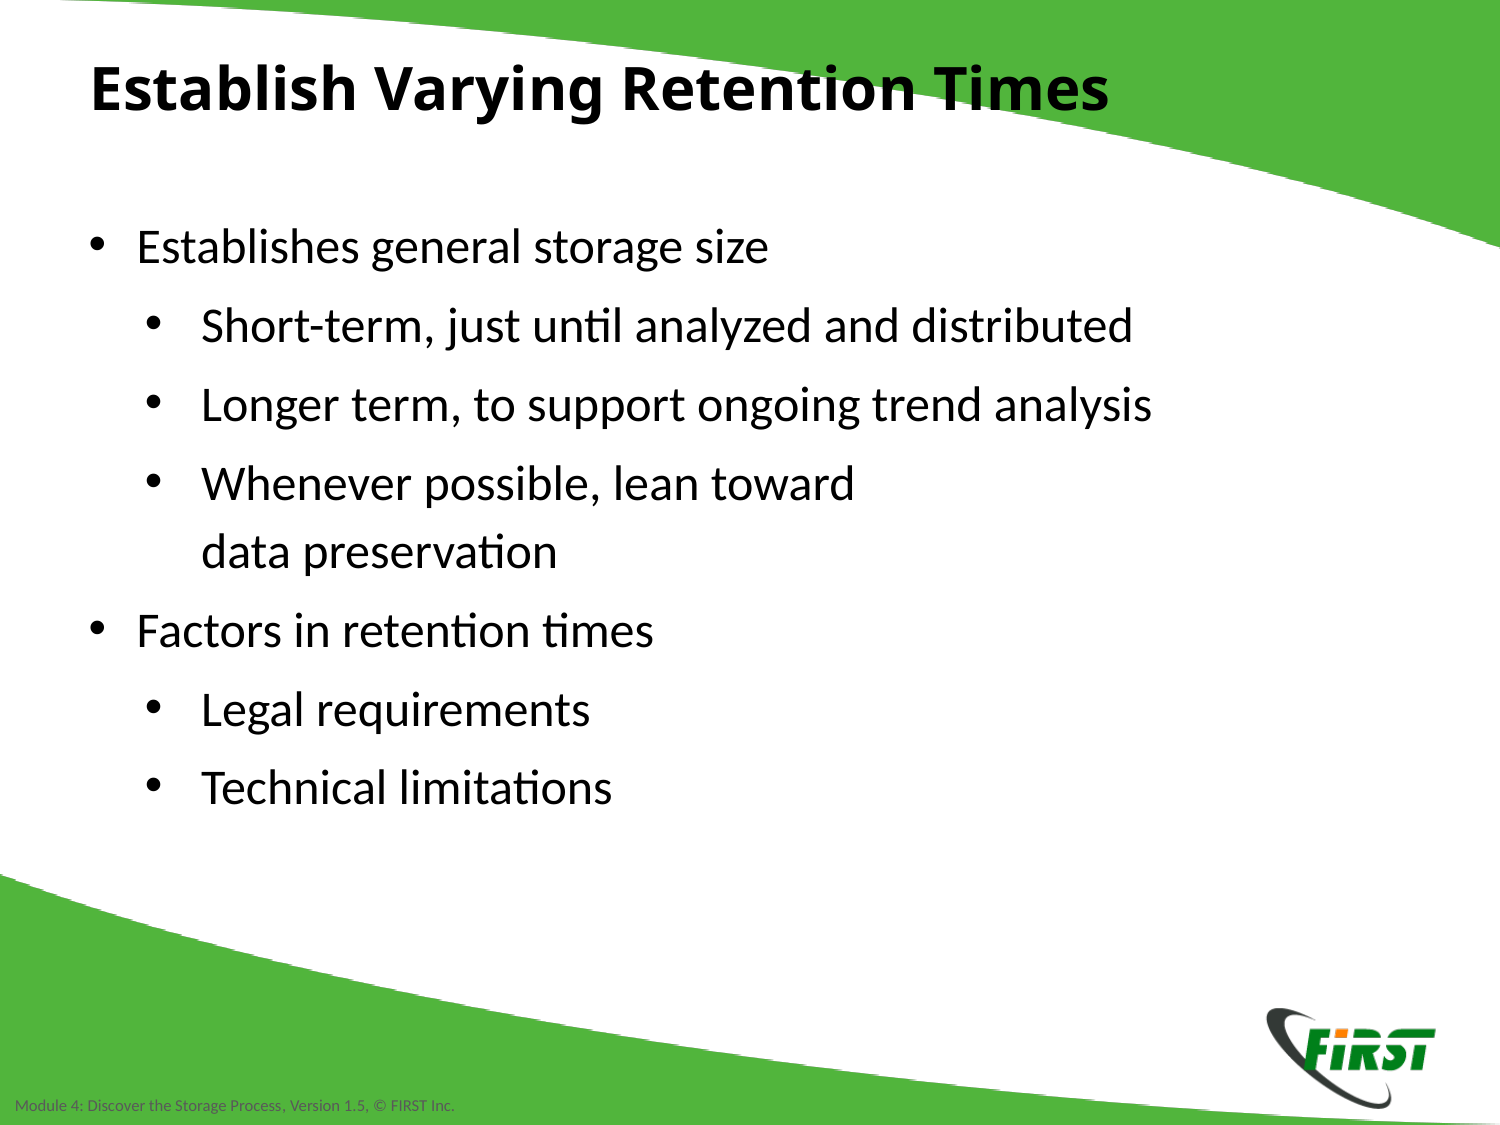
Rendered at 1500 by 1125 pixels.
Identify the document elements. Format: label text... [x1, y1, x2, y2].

text_box Establish Varying Retention Times [74, 57, 1425, 125]
picture [0, 0, 1500, 1125]
text_box Establishes general storage size Short-term, just until analyzed and distributed Longer term, to support ongoing trend analysis Whenever possible, lean toward data preservation Factors in retention times Legal requirements Technical limitations [73, 197, 1429, 905]
